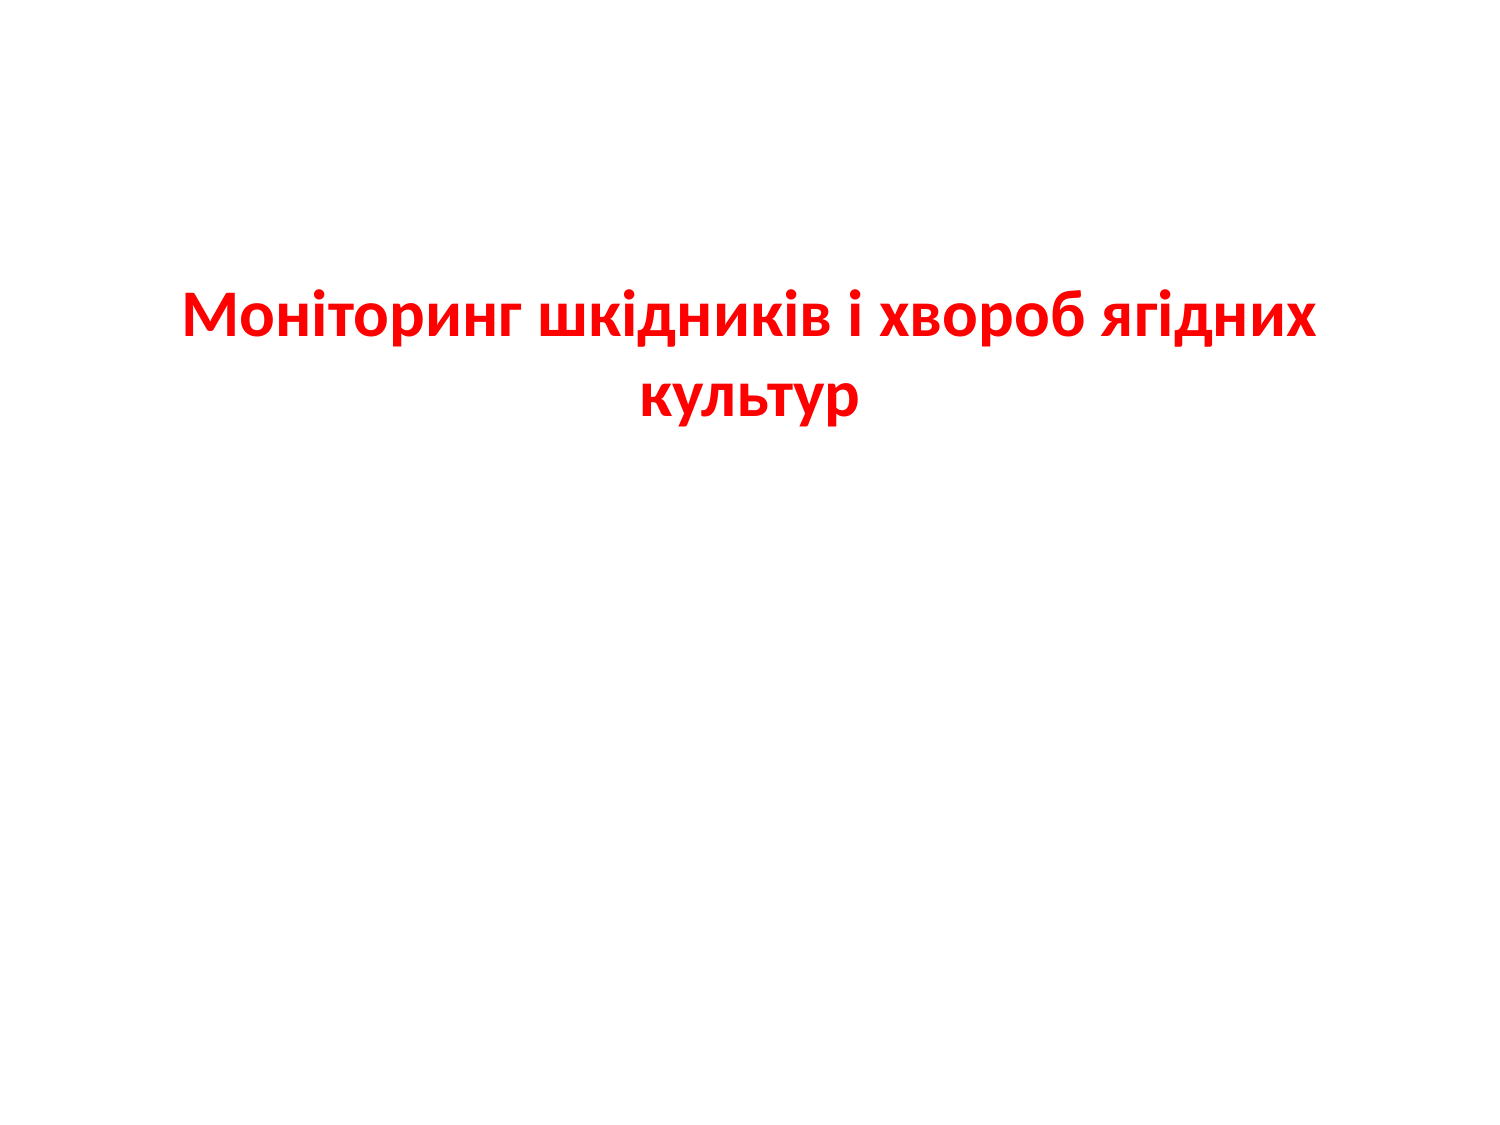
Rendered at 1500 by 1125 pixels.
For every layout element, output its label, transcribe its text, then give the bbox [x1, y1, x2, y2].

list Моніторинг шкідників і хвороб ягідних культур [75, 262, 1425, 1005]
